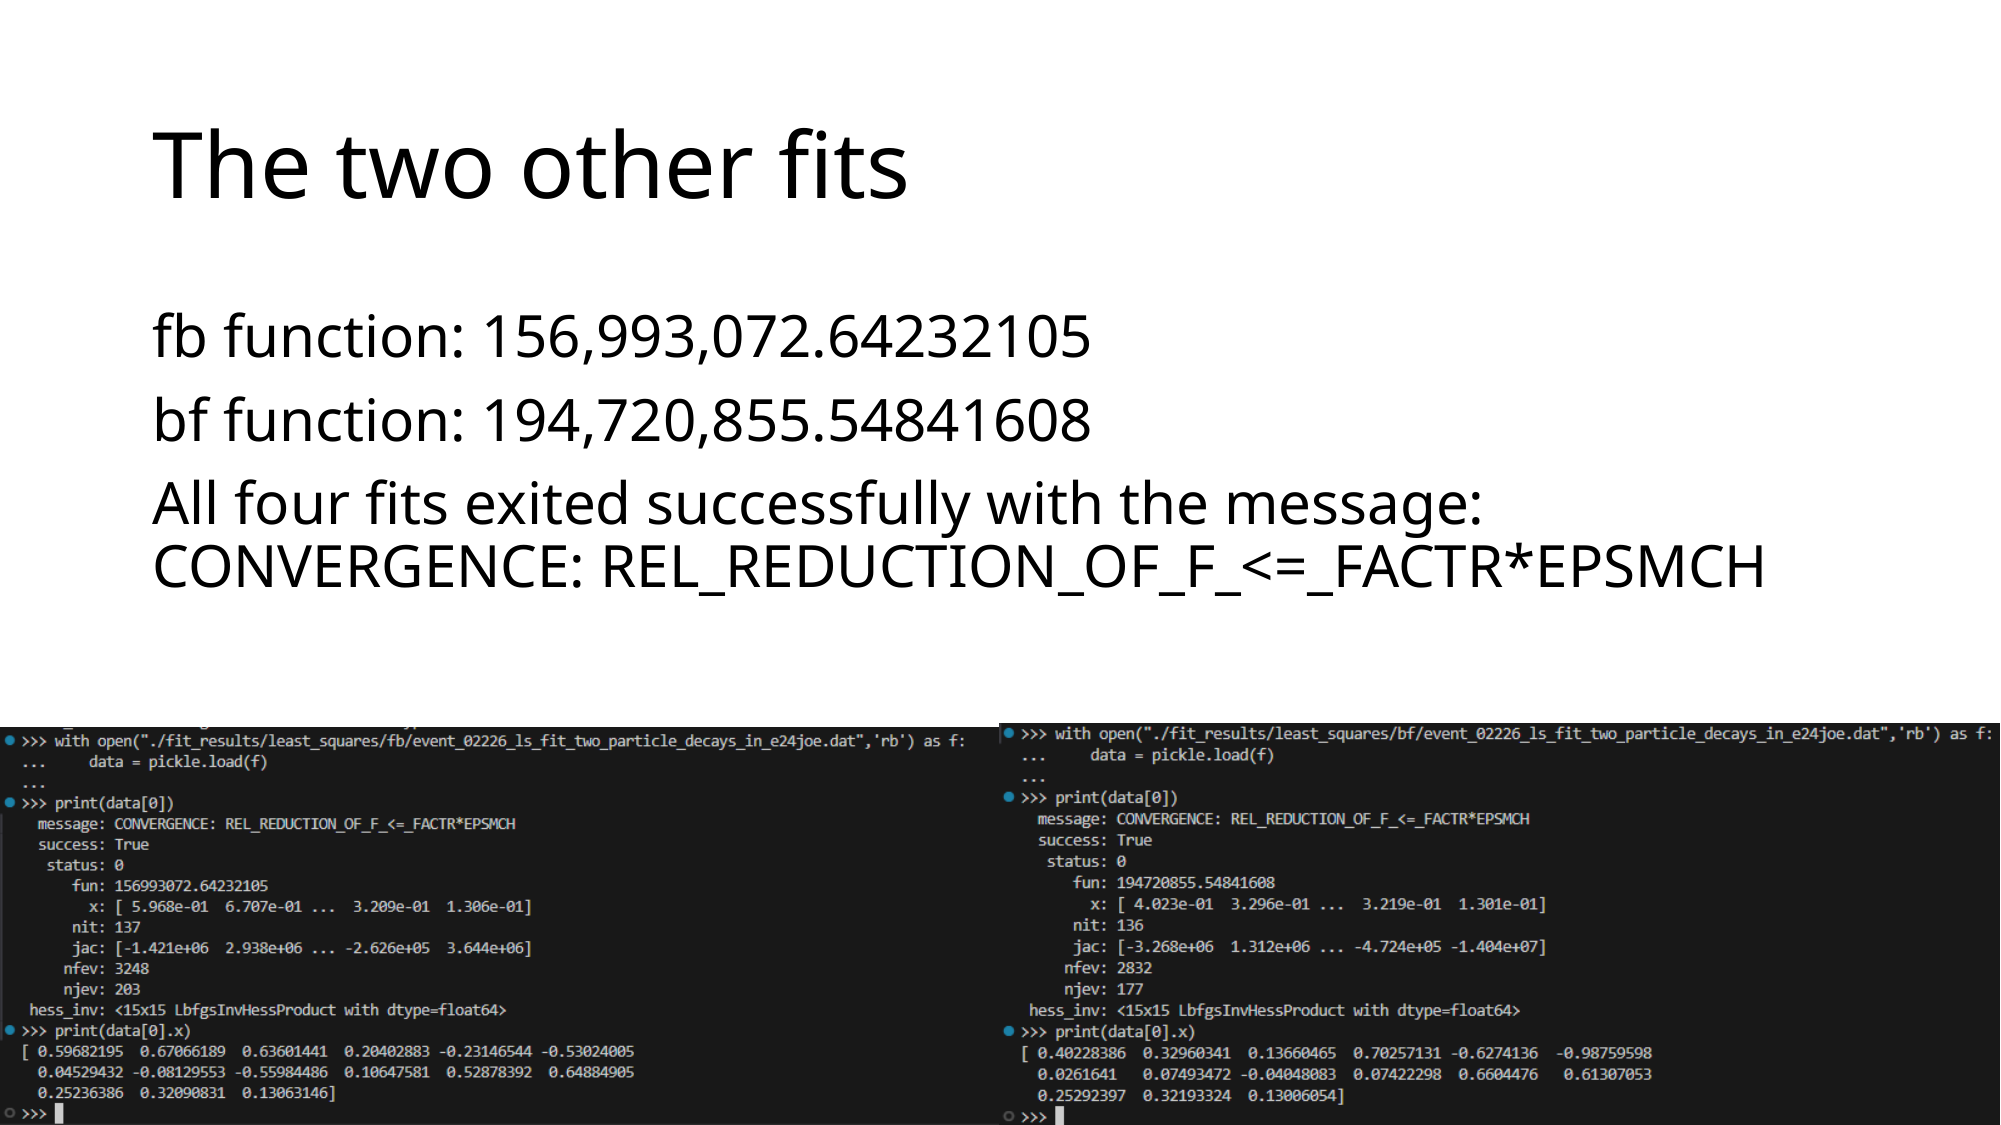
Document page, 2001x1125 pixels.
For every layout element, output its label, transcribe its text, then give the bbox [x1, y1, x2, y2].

list fb function: 156,993,072.64232105 bf function: 194,720,855.54841608 All four fits exited successfully with the message: CONVERGENCE: REL_REDUCTION_OF_F_<=_FACTR*EPSMCH [137, 299, 1863, 726]
title The two other fits [137, 59, 1863, 278]
picture [0, 722, 2000, 1125]
